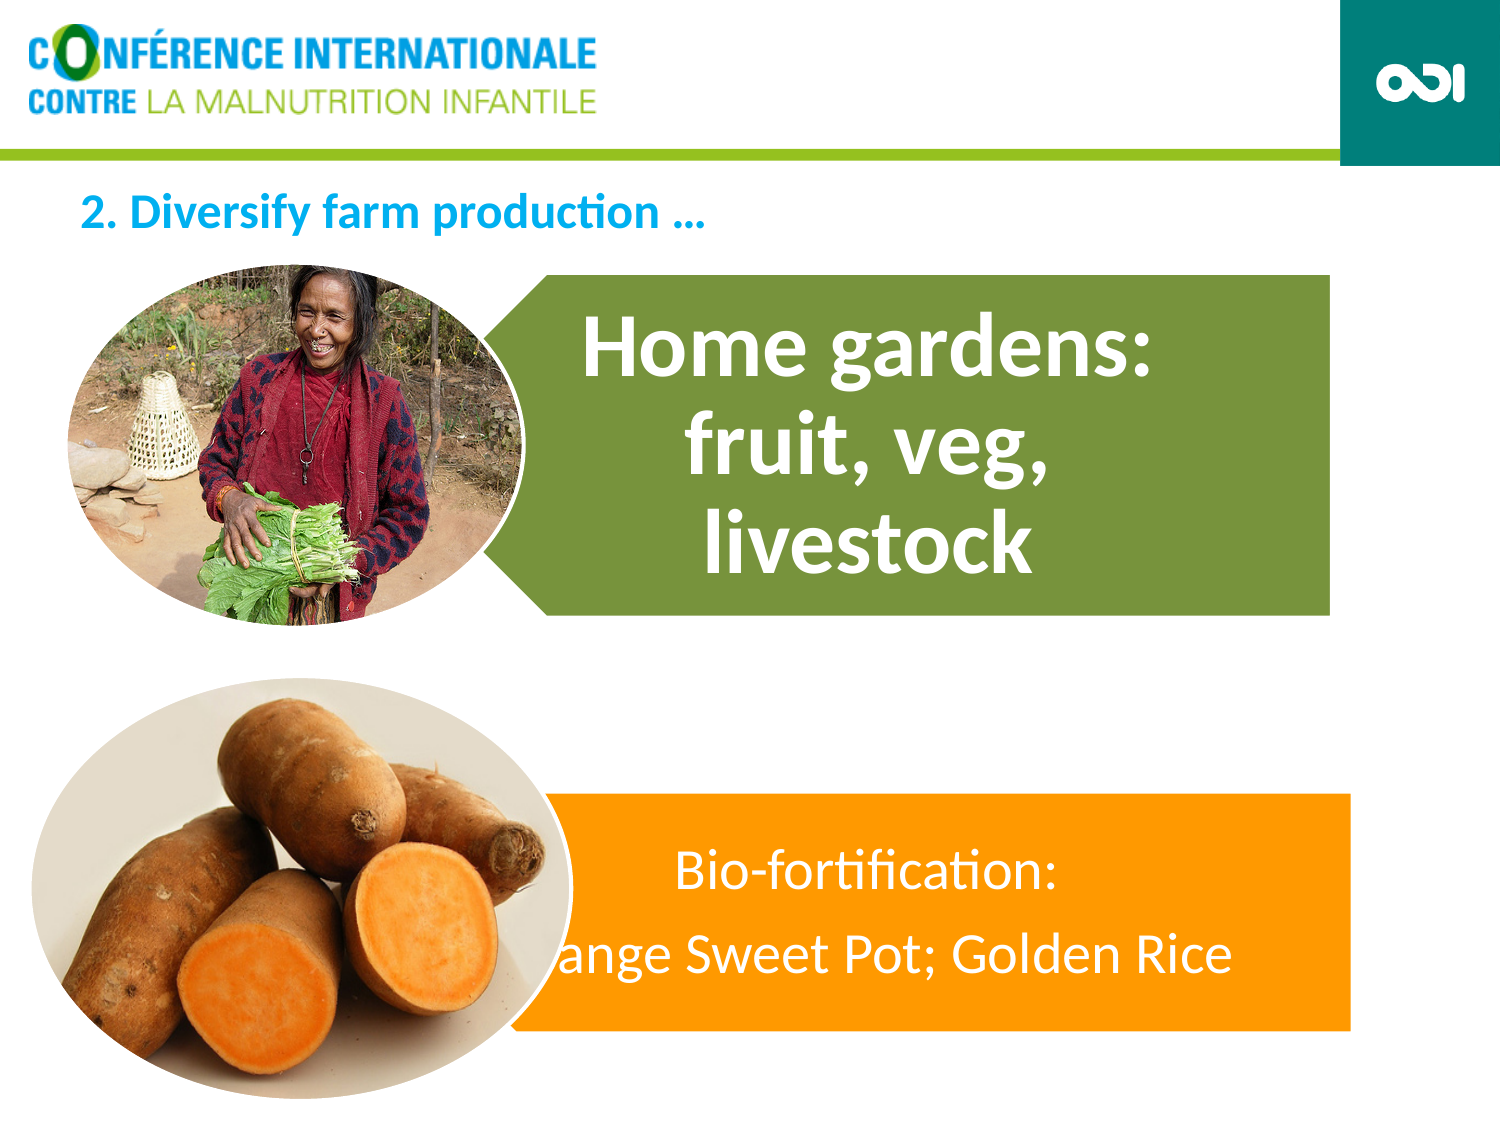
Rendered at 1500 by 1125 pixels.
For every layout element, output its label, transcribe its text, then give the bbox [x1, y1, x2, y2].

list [17, 262, 1459, 1125]
picture [1340, 0, 1500, 166]
title 2. Diversify farm production … [64, 160, 1415, 256]
picture [29, 24, 597, 115]
